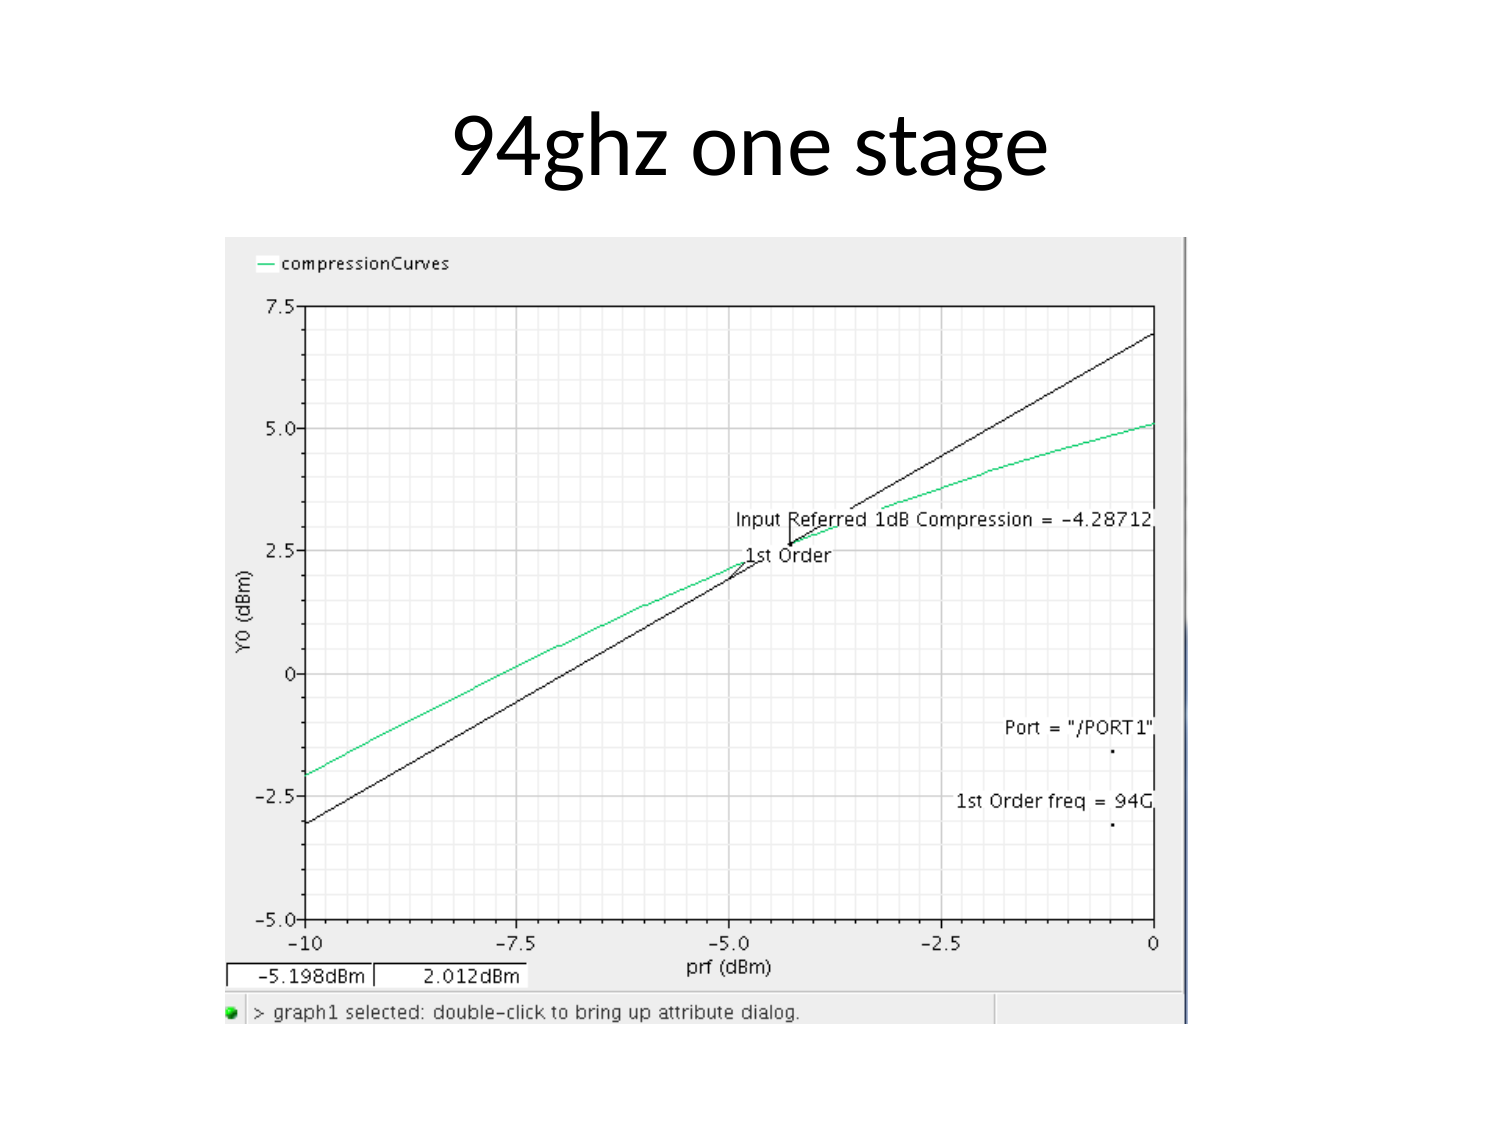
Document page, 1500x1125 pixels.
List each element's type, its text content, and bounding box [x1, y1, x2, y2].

title 94ghz one stage [75, 45, 1425, 233]
picture [224, 237, 1188, 1024]
